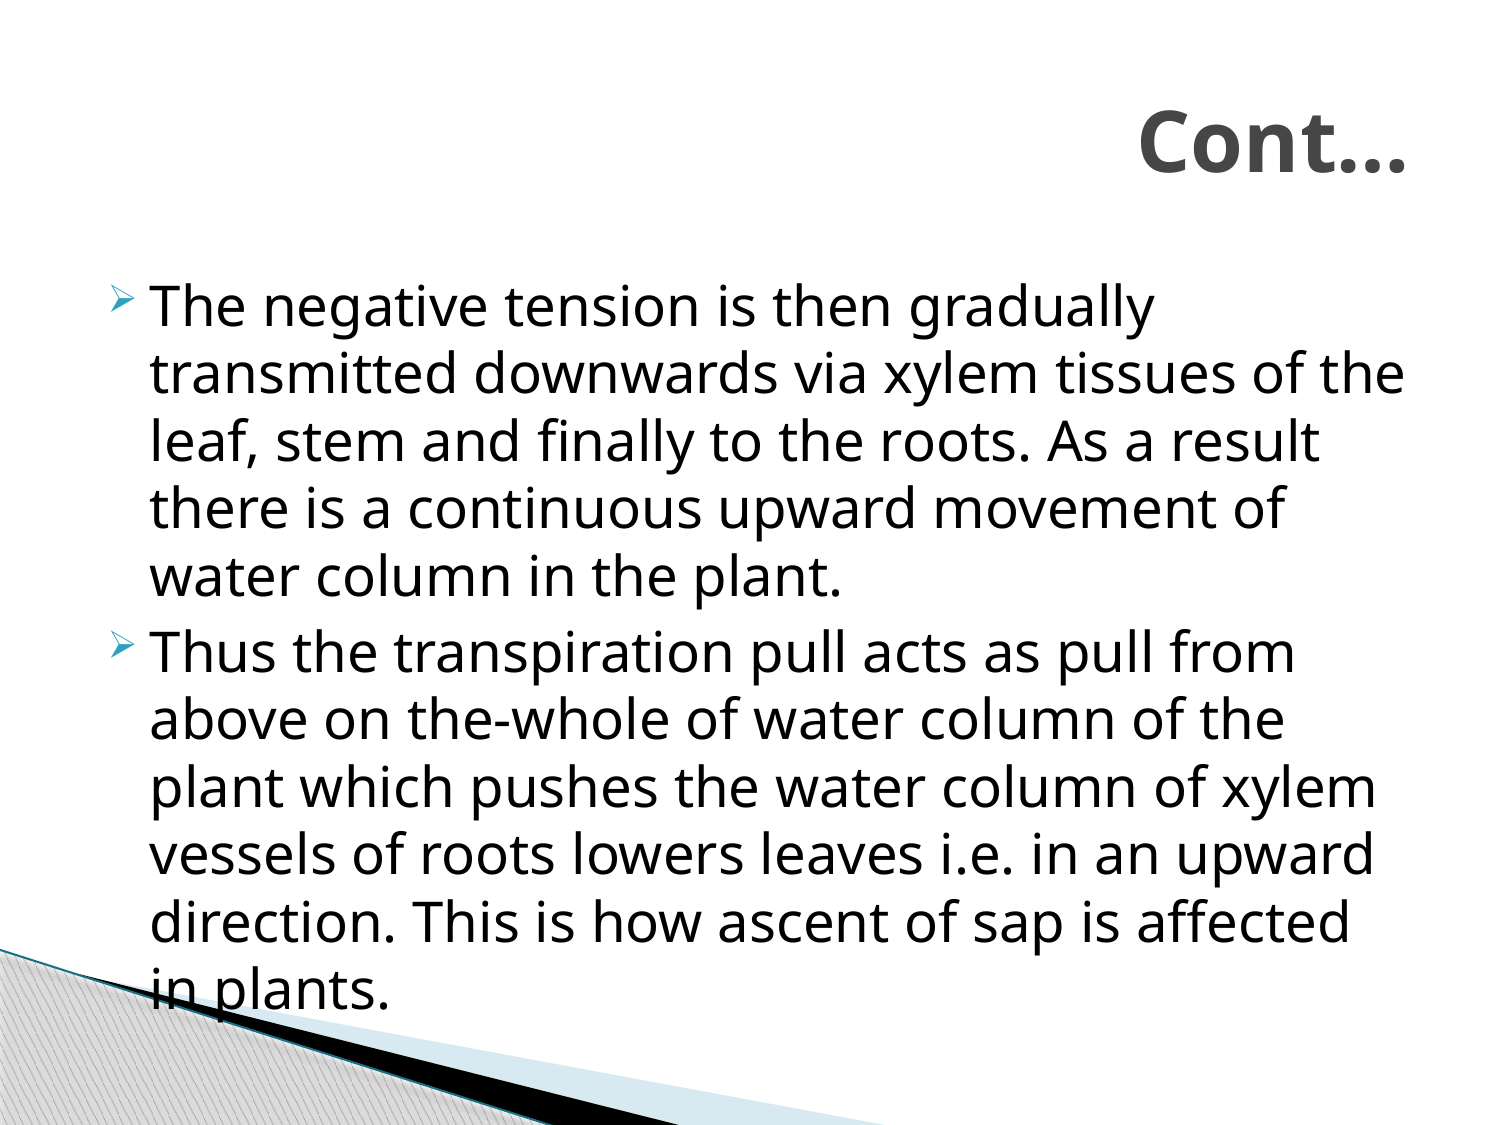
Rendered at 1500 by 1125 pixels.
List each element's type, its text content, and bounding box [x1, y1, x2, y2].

title Cont… [75, 45, 1425, 233]
list The negative tension is then gradually transmitted downwards via xylem tissues of the leaf, stem and finally to the roots. As a result there is a continuous upward movement of water column in the plant. Thus the transpiration pull acts as pull from above on the-whole of water column of the plant which pushes the water column of xylem vessels of roots lowers leaves i.e. in an upward direction. This is how ascent of sap is affected in plants. [75, 262, 1425, 1088]
